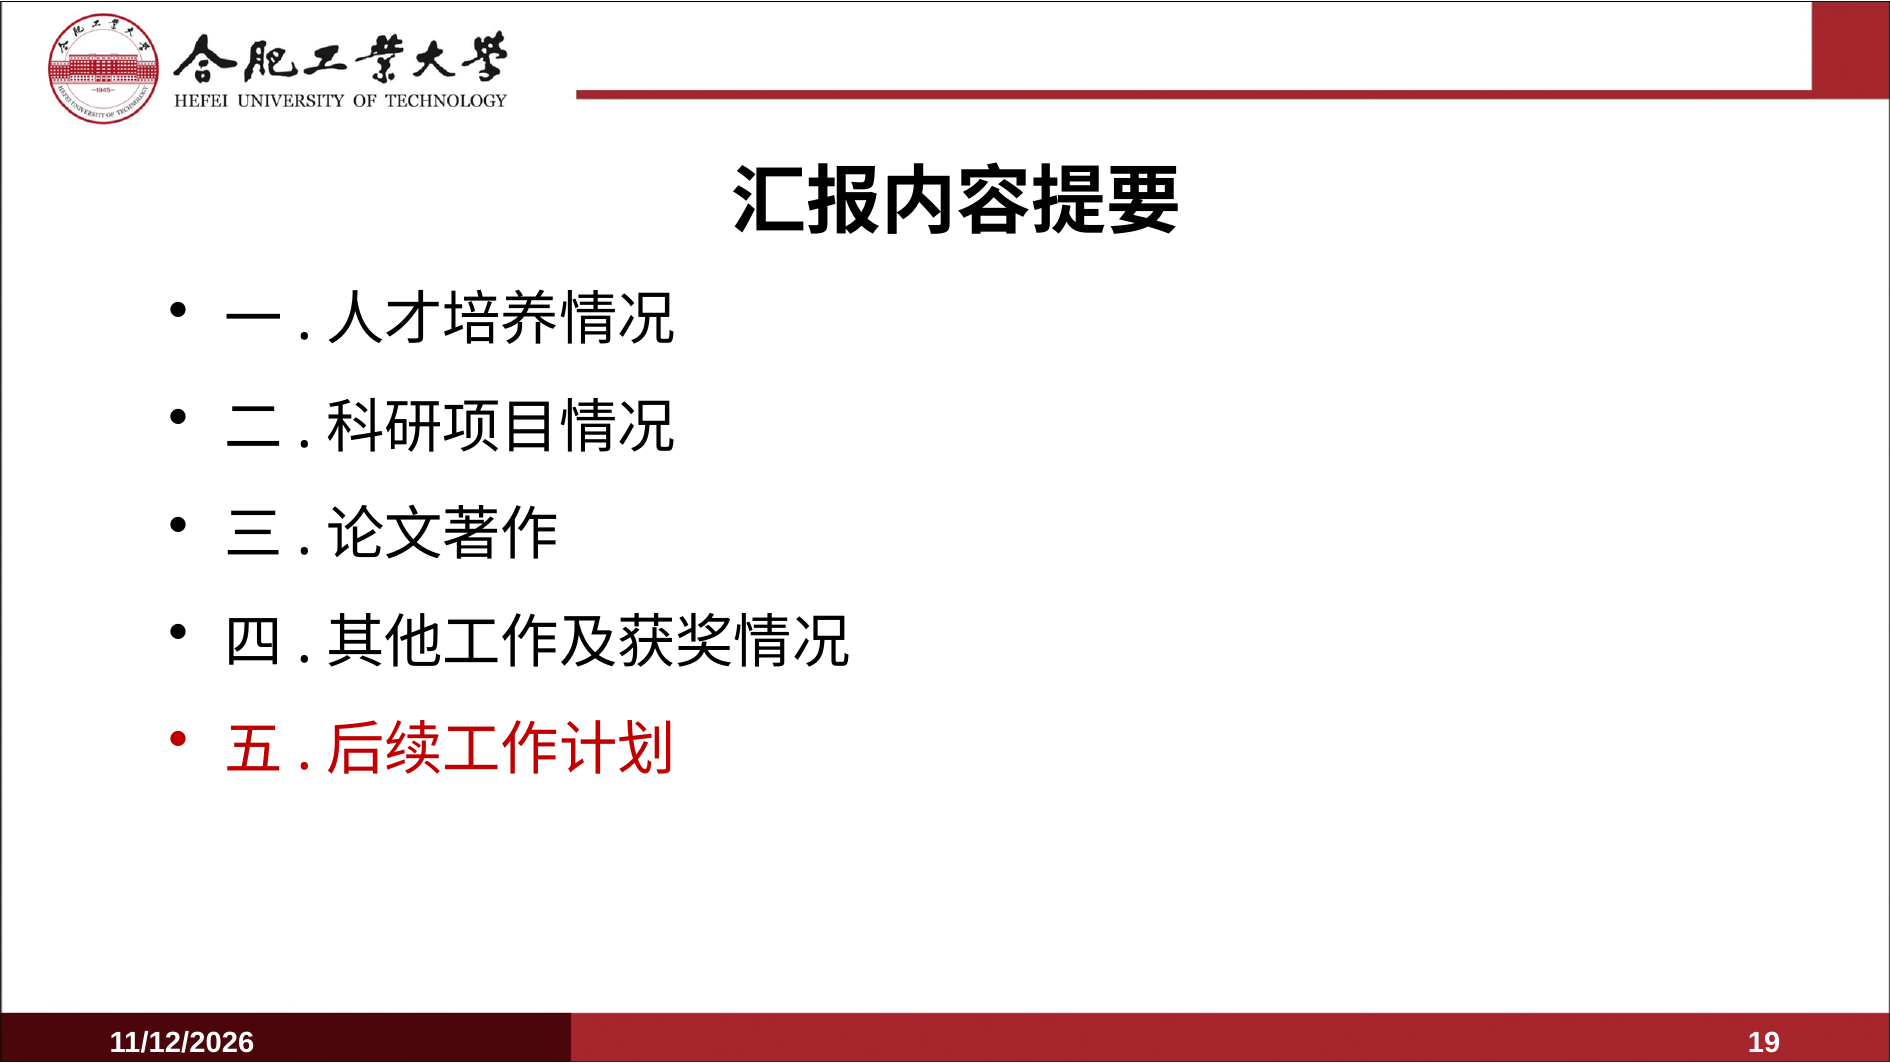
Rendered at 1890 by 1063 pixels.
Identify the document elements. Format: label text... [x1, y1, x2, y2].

slide_number 18 [1354, 1015, 1796, 1063]
list 一.人才培养情况 二.科研项目情况 三.论文著作 四.其他工作及获奖情况 五.后续工作计划 [153, 273, 1760, 872]
text_box 汇报内容提要 [153, 121, 1760, 273]
picture [0, 1, 1890, 1062]
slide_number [94, 1015, 536, 1063]
